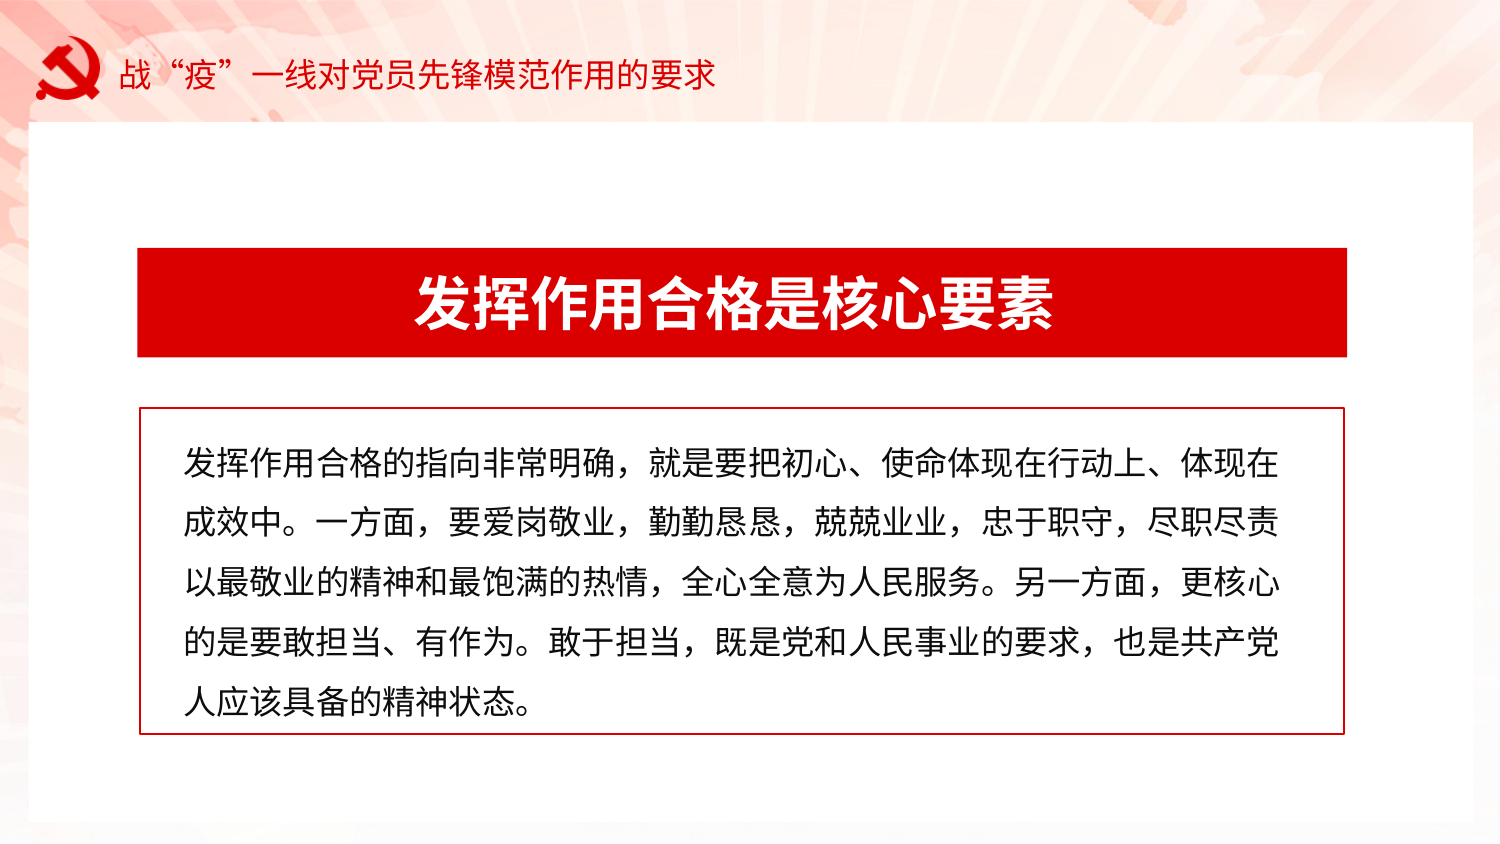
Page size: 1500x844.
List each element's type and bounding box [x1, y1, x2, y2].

picture [0, 0, 1500, 844]
text_box [140, 407, 1344, 735]
text_box [137, 247, 1348, 358]
